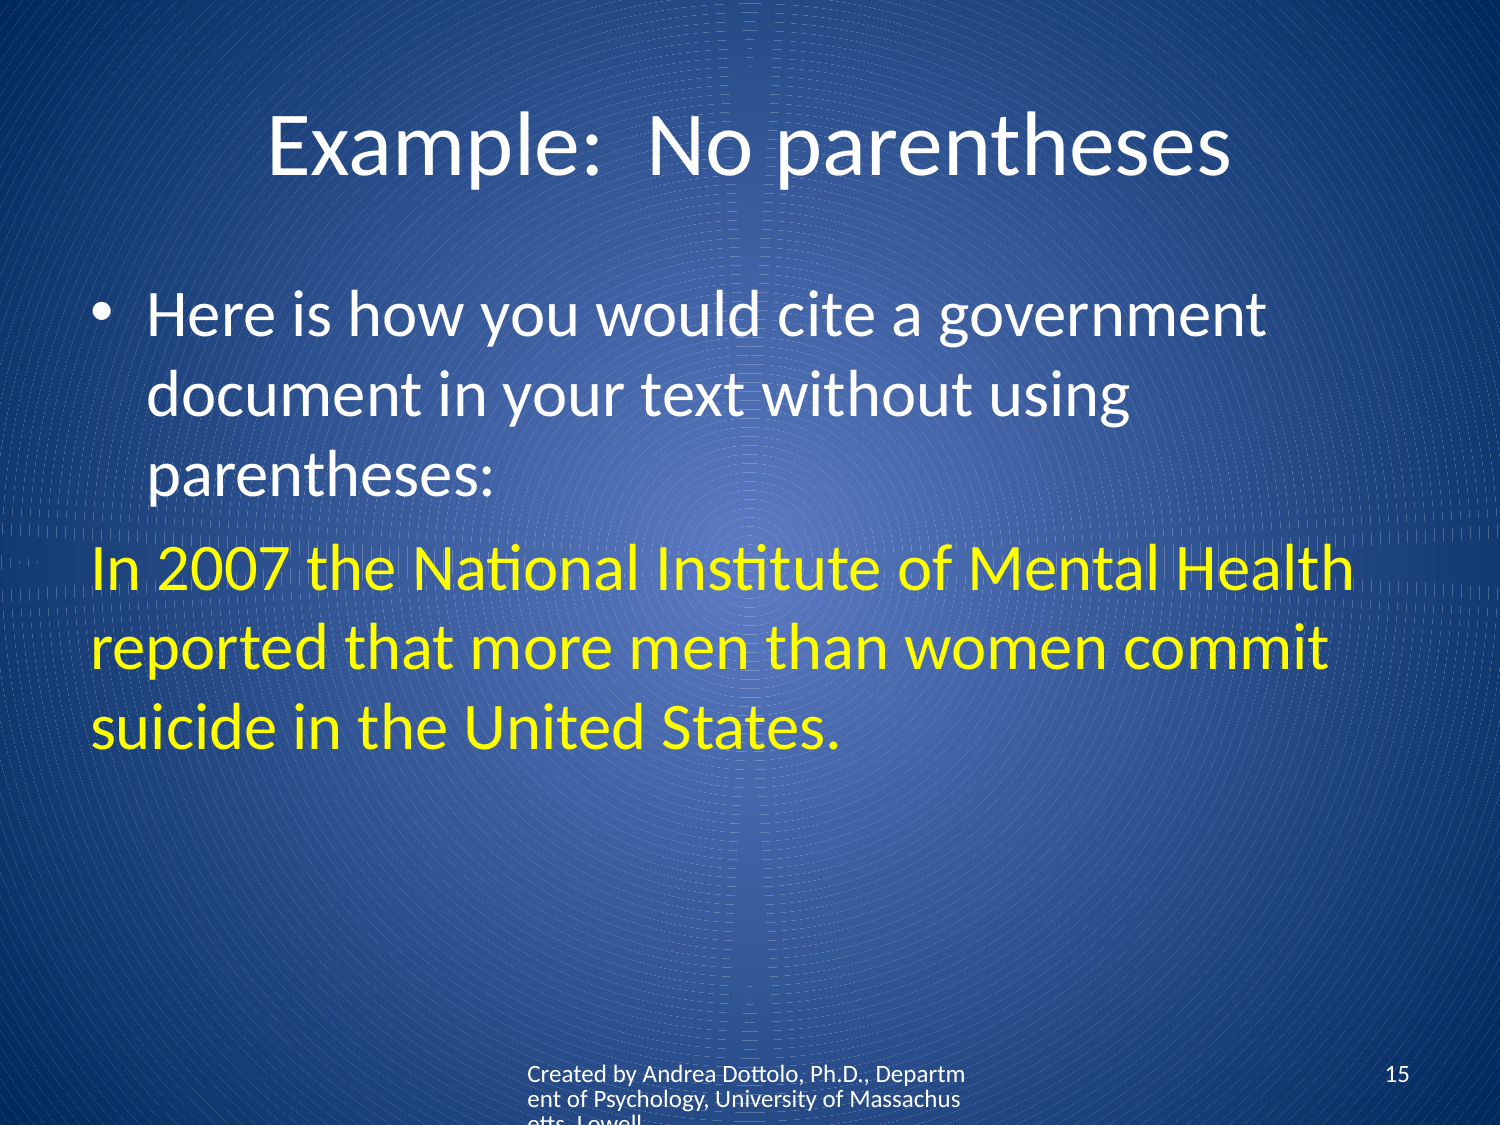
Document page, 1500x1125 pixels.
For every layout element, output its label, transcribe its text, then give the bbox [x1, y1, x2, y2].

slide_number 15 [1074, 1042, 1425, 1103]
title Example: No parentheses [75, 45, 1425, 233]
list Here is how you would cite a government document in your text without using parentheses: In 2007 the National Institute of Mental Health reported that more men than women commit suicide in the United States. [75, 262, 1425, 1005]
footer Created by Andrea Dottolo, Ph.D., Department of Psychology, University of Massachusetts, Lowell [512, 1042, 988, 1103]
